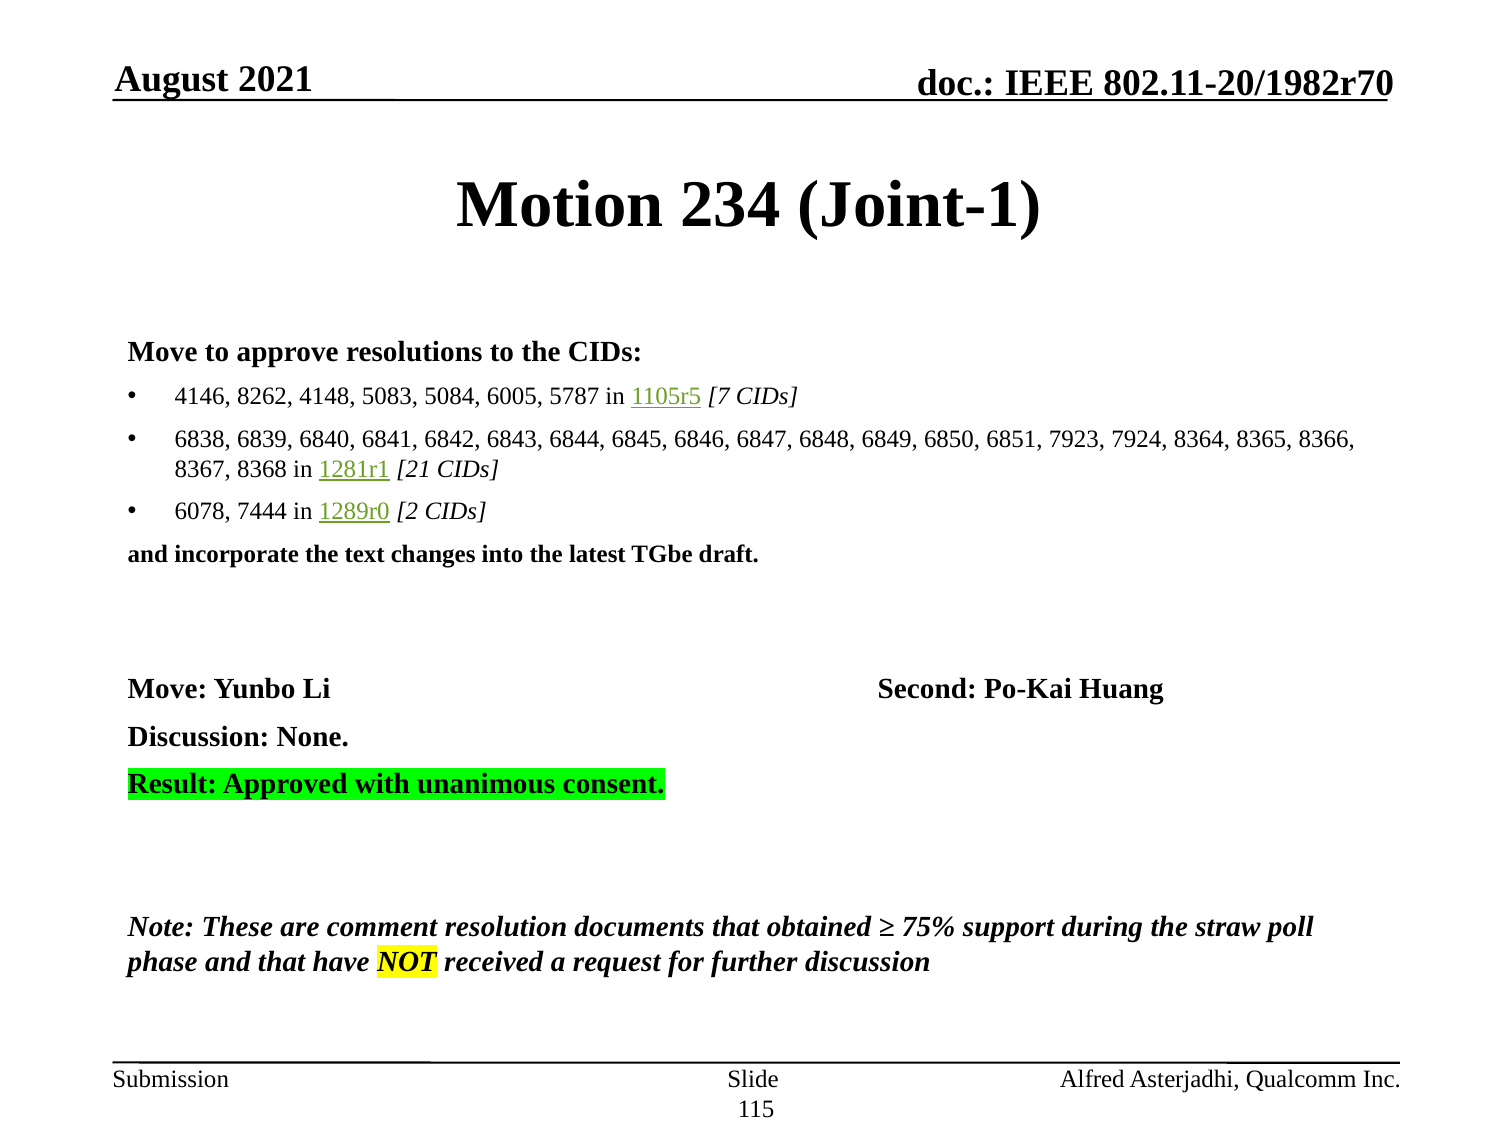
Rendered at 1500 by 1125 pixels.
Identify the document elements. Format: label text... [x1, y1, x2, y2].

title Motion 234 (Joint-1) [112, 112, 1388, 288]
slide_number Slide 115 [712, 1061, 800, 1123]
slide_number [114, 54, 423, 100]
list Move to approve resolutions to the CIDs: 4146, 8262, 4148, 5083, 5084, 6005, 5787 in 1105r5 [7 CIDs] 6838, 6839, 6840, 6841, 6842, 6843, 6844, 6845, 6846, 6847, 6848, 6849, 6850, 6851, 7923, 7924, 8364, 8365, 8366, 8367, 8368 in 1281r1 [21 CIDs] 6078, 7444 in 1289r0 [2 CIDs] and incorporate the text changes into the latest TGbe draft. Move: Yunbo Li Second: Po-Kai Huang Discussion: None. Result: Approved with unanimous consent. Note: These are comment resolution documents that obtained ≥ 75% support during the straw poll phase and that have NOT received a request for further discussion [112, 324, 1388, 1063]
footer Alfred Asterjadhi, Qualcomm Inc. [878, 1061, 1402, 1093]
